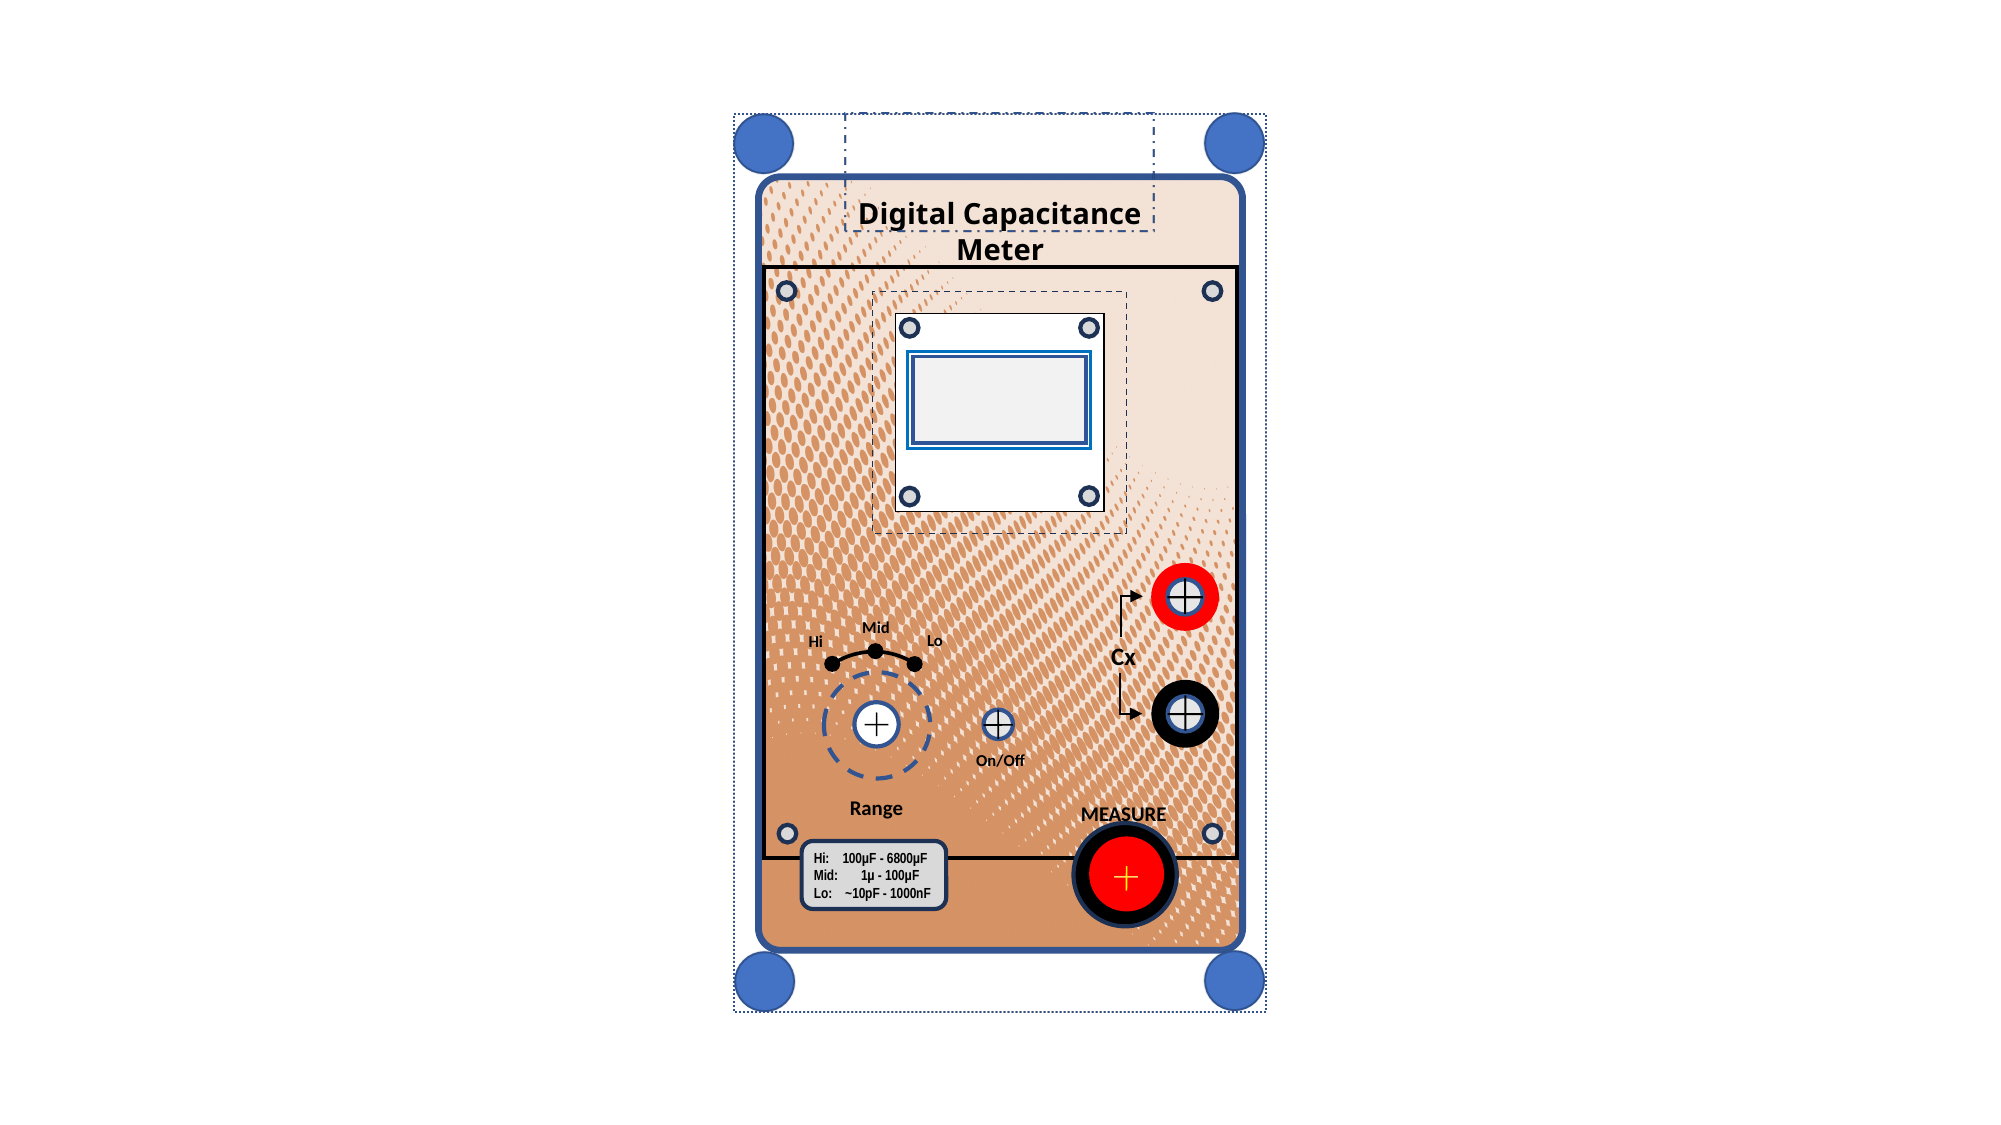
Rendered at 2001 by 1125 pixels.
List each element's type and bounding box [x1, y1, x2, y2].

picture [733, 112, 1267, 1013]
